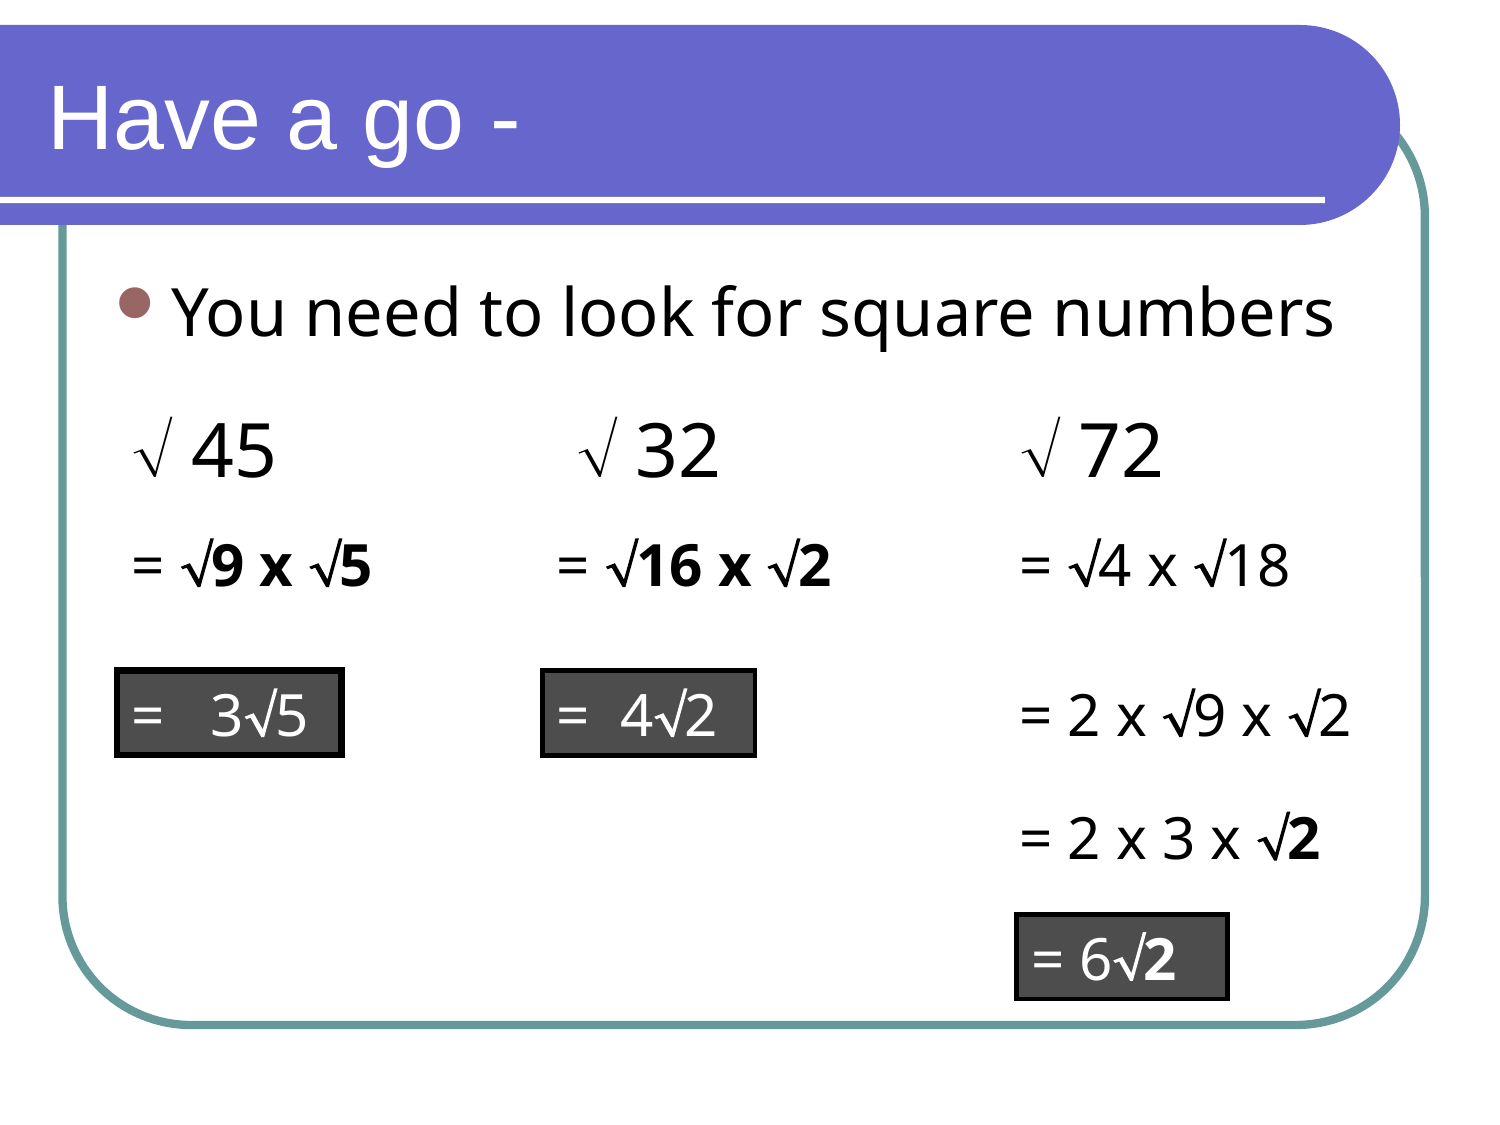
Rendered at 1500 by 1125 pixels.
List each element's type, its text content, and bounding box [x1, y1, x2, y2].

text_box = 62 [1016, 914, 1228, 1000]
text_box = 42 [542, 670, 756, 756]
text_box = 35 [117, 670, 342, 756]
text_box = 9 x 5 [117, 520, 430, 606]
text_box  45 [117, 395, 455, 501]
list You need to look for square numbers [99, 262, 1401, 988]
text_box = 4 x 18 [1004, 520, 1355, 606]
text_box  72 [1004, 395, 1393, 501]
text_box  32 [542, 395, 930, 501]
text_box = 2 x 9 x 2 [1004, 670, 1393, 756]
title Have a go - [31, 37, 1348, 188]
text_box = 2 x 3 x 2 [1004, 793, 1370, 879]
text_box = 16 x 2 [542, 520, 885, 606]
